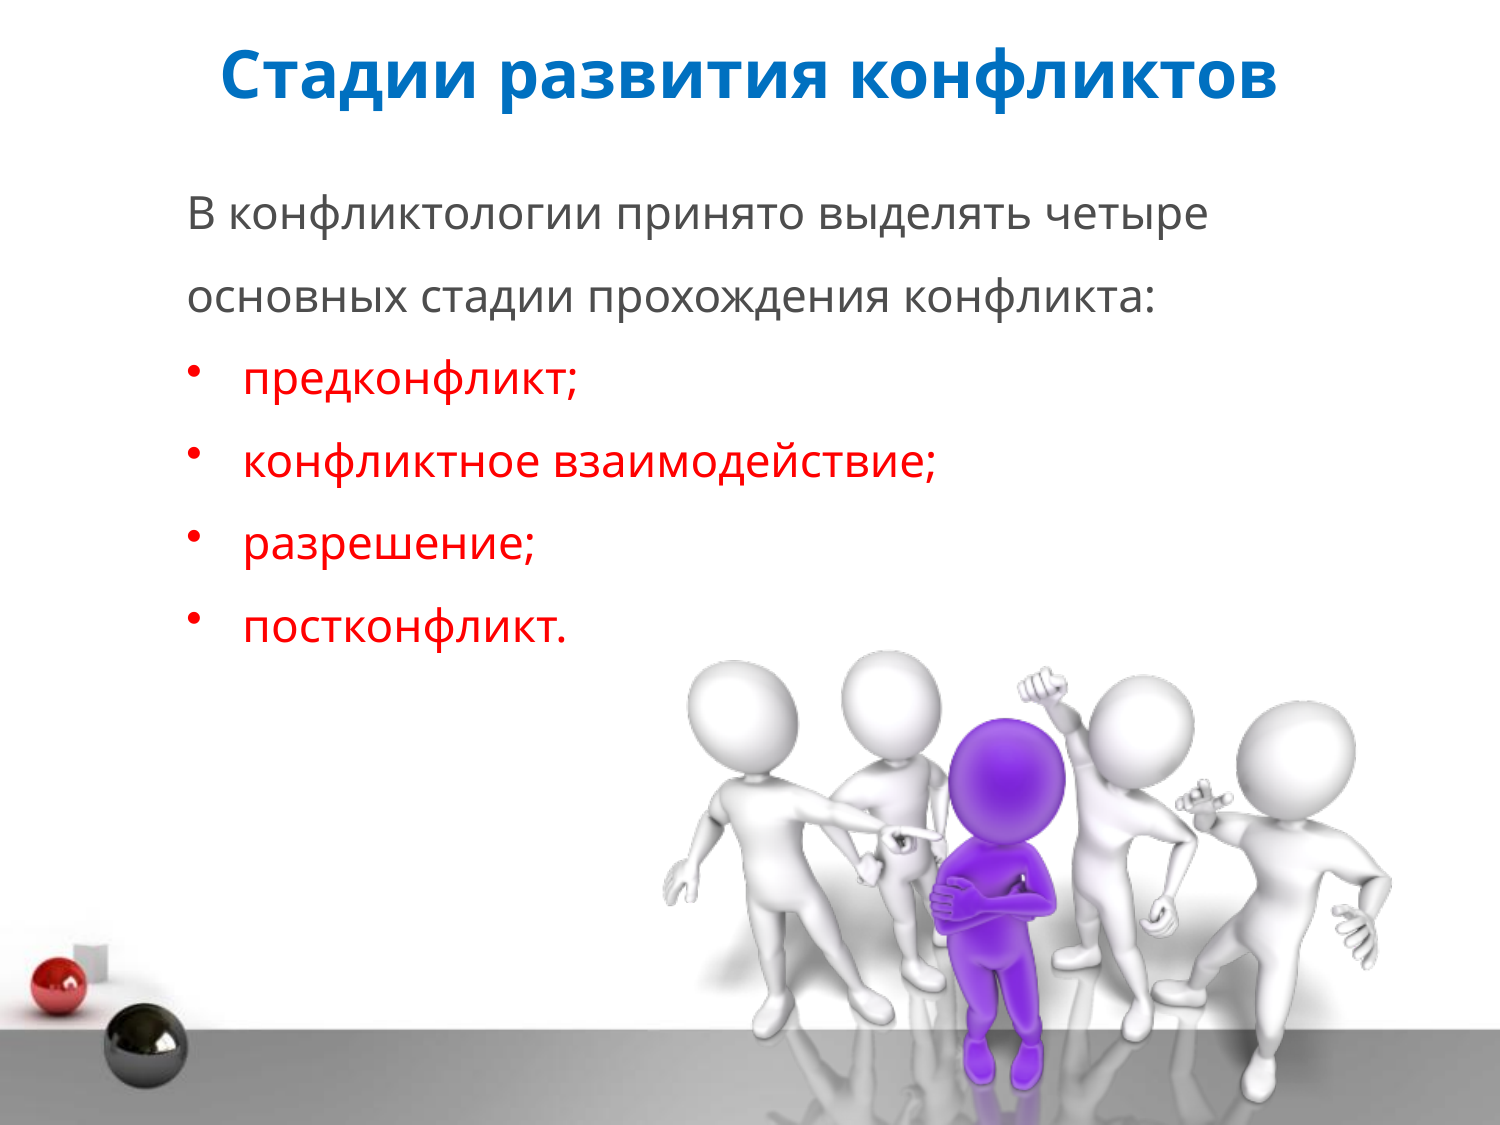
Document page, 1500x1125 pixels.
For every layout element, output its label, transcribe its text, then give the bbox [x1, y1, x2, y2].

title Стадии развития конфликтов [76, 18, 1424, 126]
list В конфликтологии принято выделять четыре основных стадии прохождения конфликта: предконфликт; конфликтное взаимодействие; разрешение; постконфликт. [170, 148, 1282, 988]
picture [0, 0, 1500, 1125]
